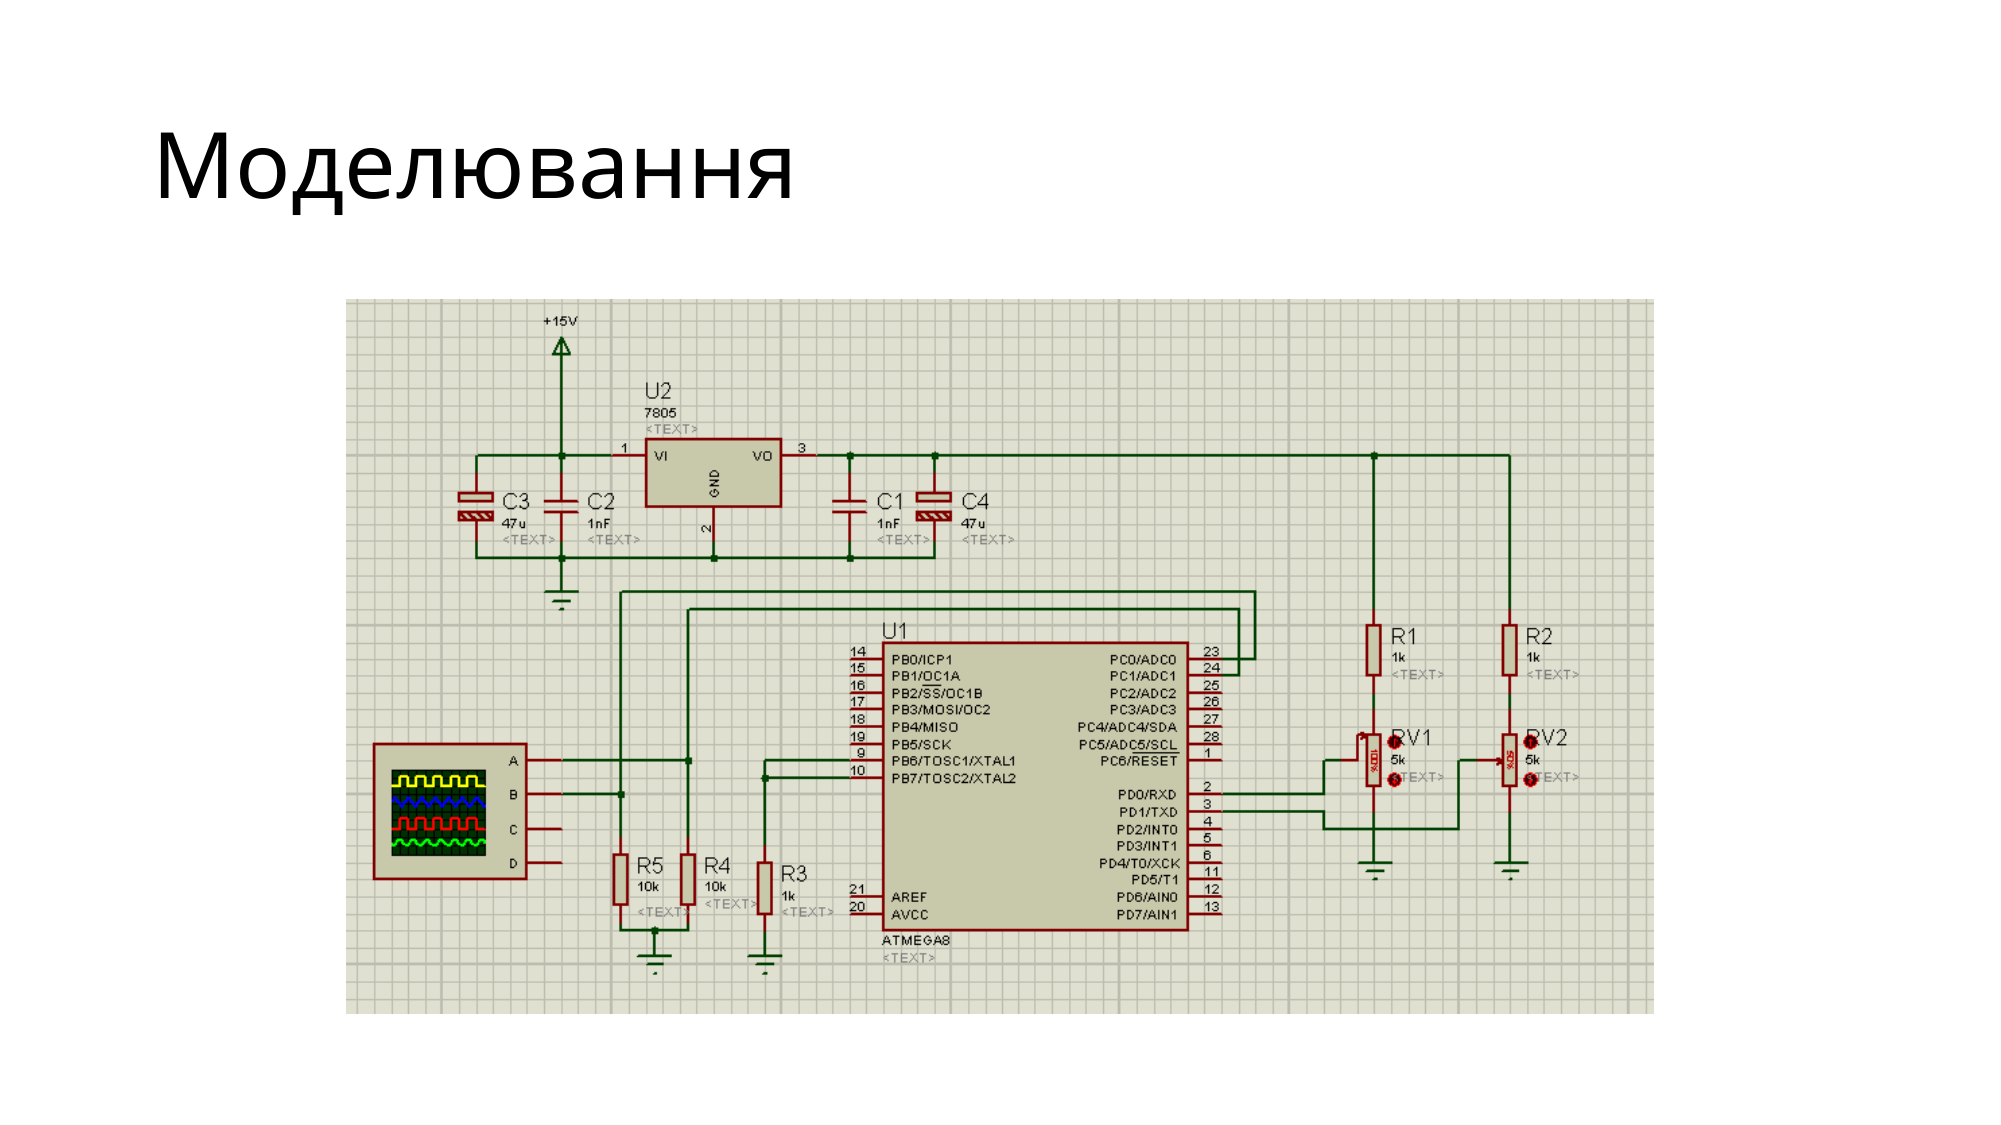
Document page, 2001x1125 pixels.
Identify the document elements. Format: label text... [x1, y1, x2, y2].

title Моделювання [137, 59, 1863, 278]
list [346, 299, 1654, 1014]
